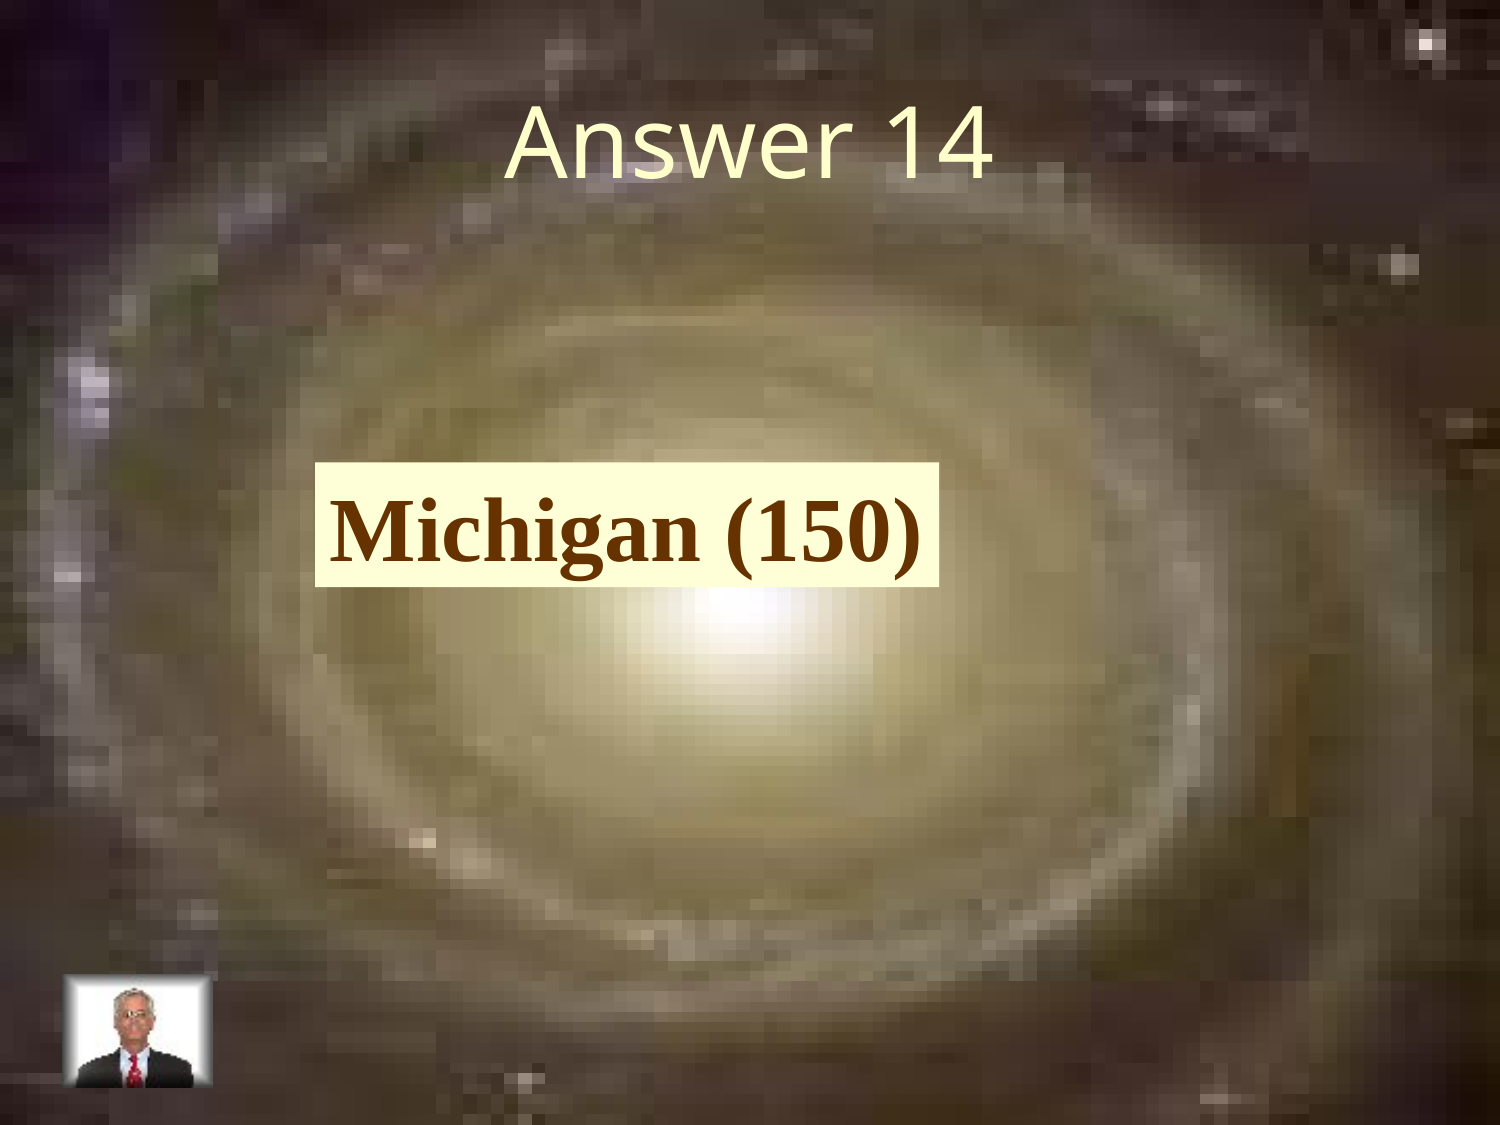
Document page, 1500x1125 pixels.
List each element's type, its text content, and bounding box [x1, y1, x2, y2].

text_box Michigan (150) [315, 462, 940, 588]
picture [0, 0, 1500, 1125]
title Answer 14 [74, 44, 1426, 233]
